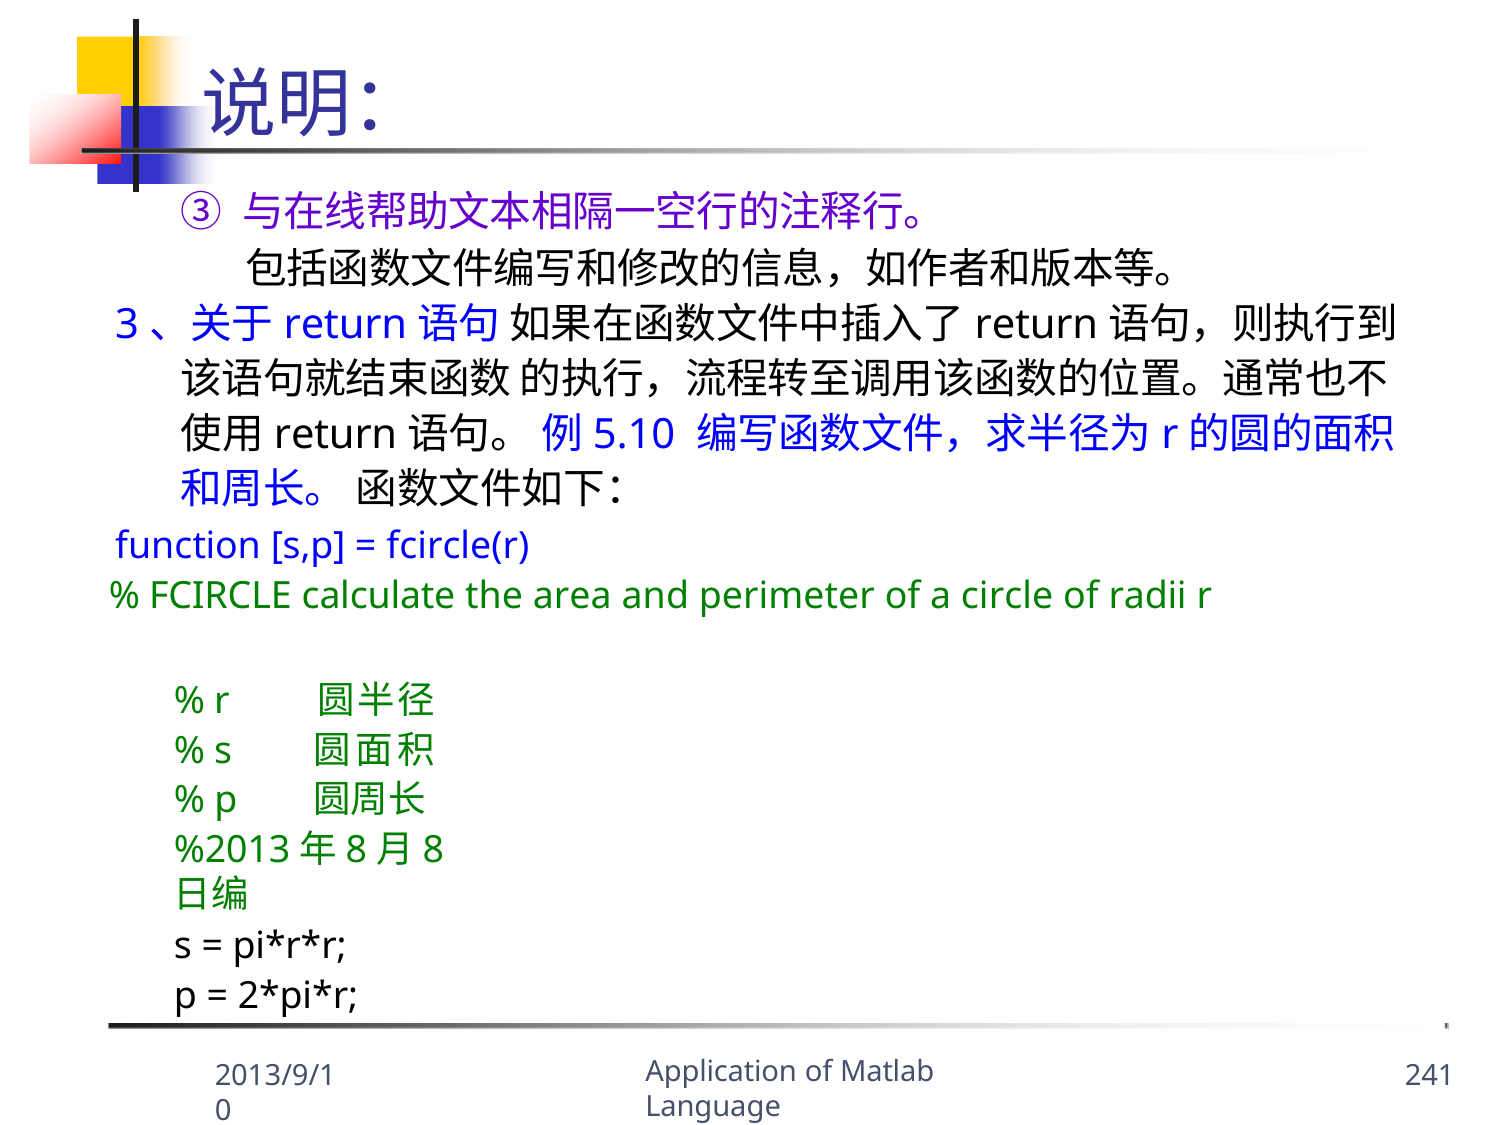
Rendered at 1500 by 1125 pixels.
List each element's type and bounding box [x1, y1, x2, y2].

footer [212, 1056, 351, 1125]
text_box [199, 60, 430, 146]
list [78, 202, 1421, 880]
slide_number [643, 1051, 987, 1125]
text_box [171, 676, 246, 821]
picture [29, 36, 1431, 184]
slide_number [1400, 1056, 1457, 1125]
text_box [171, 824, 486, 1016]
text_box [311, 671, 436, 821]
text_box [178, 187, 945, 202]
picture [108, 1023, 1458, 1029]
